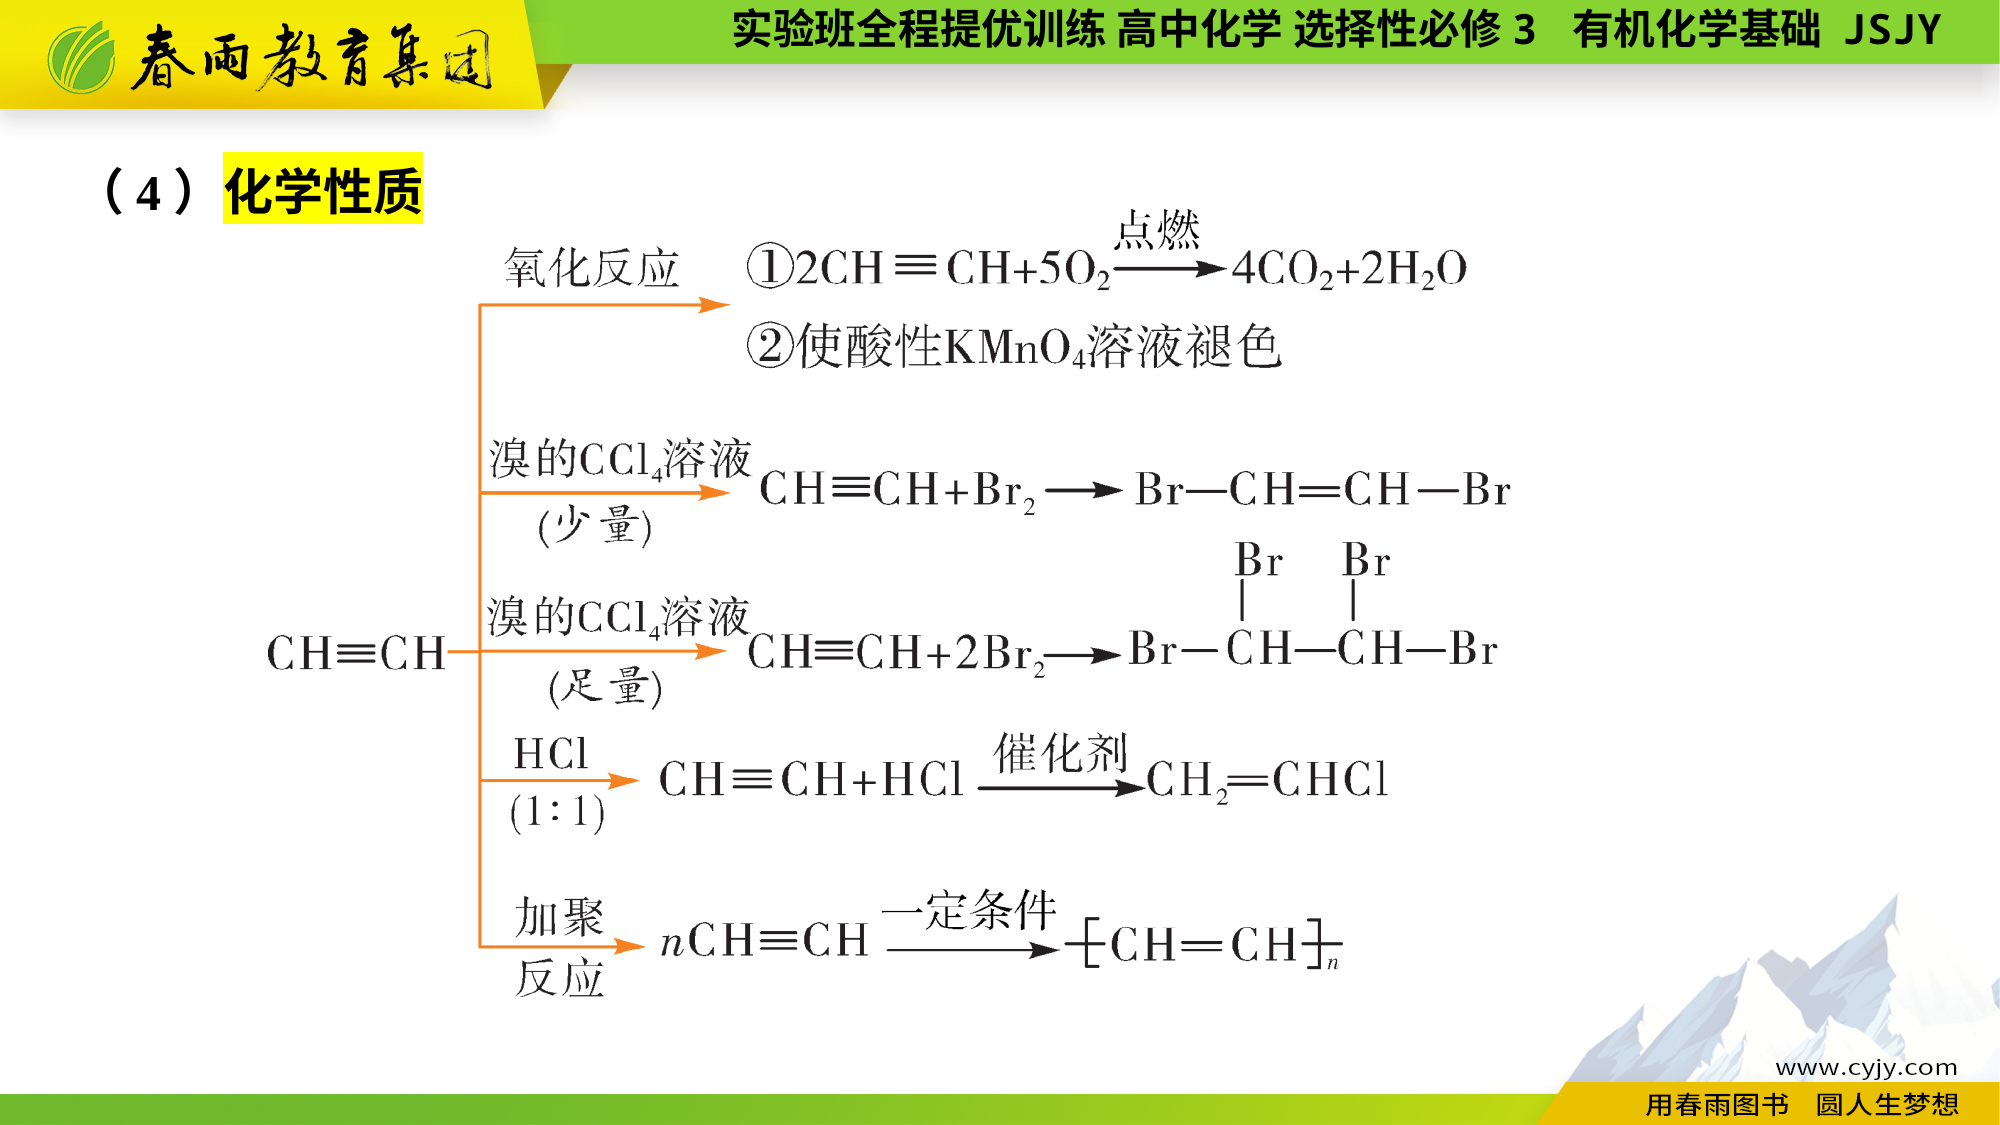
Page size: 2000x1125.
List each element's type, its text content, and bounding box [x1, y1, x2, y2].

list （4）化学性质 [59, 122, 1944, 217]
picture [0, 0, 2000, 1125]
